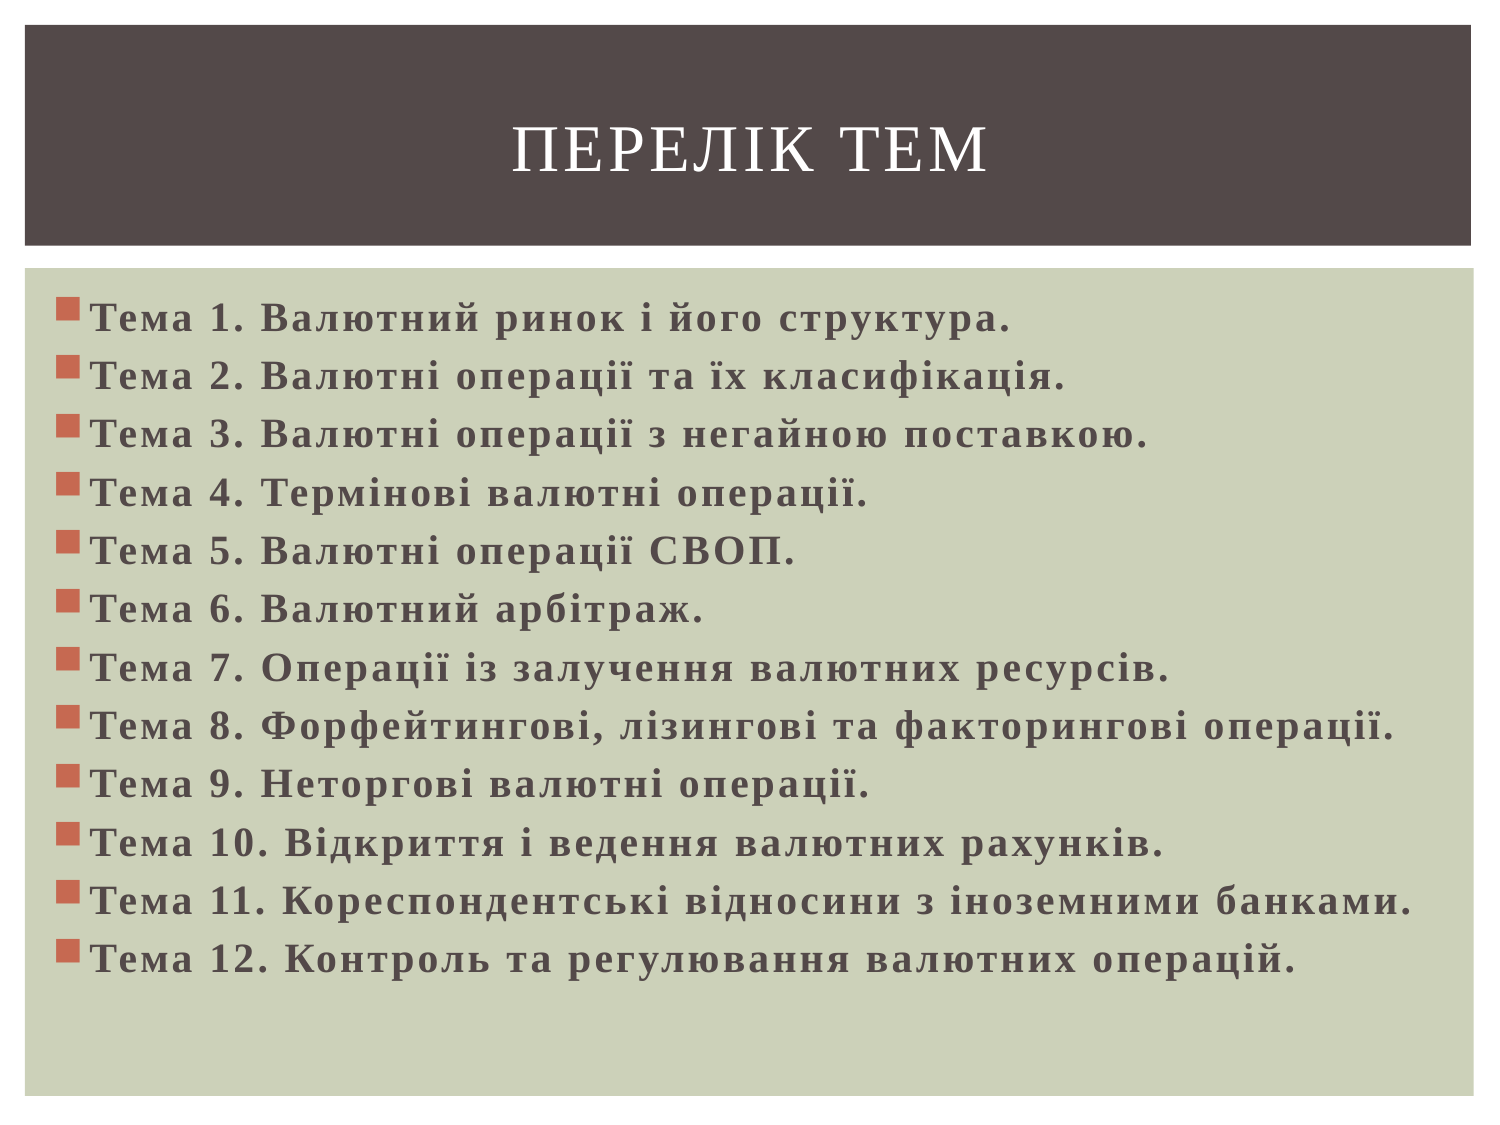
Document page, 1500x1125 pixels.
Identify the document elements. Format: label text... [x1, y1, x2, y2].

title Перелік тем [62, 58, 1438, 232]
list Тема 1. Валютний ринок і його структура. Тема 2. Валютні операції та їх класифікація. Тема 3. Валютні операції з негайною поставкою. Тема 4. Термінові валютні операції. Тема 5. Валютні операції СВОП. Тема 6. Валютний арбітраж. Тема 7. Операції із залучення валютних ресурсів. Тема 8. Форфейтингові, лізингові та факторингові операції. Тема 9. Неторгові валютні операції. Тема 10. Відкриття і ведення валютних рахунків. Тема 11. Кореспондентські відносини з іноземними банками. Тема 12. Контроль та регулювання валютних операцій. [29, 281, 1471, 1005]
